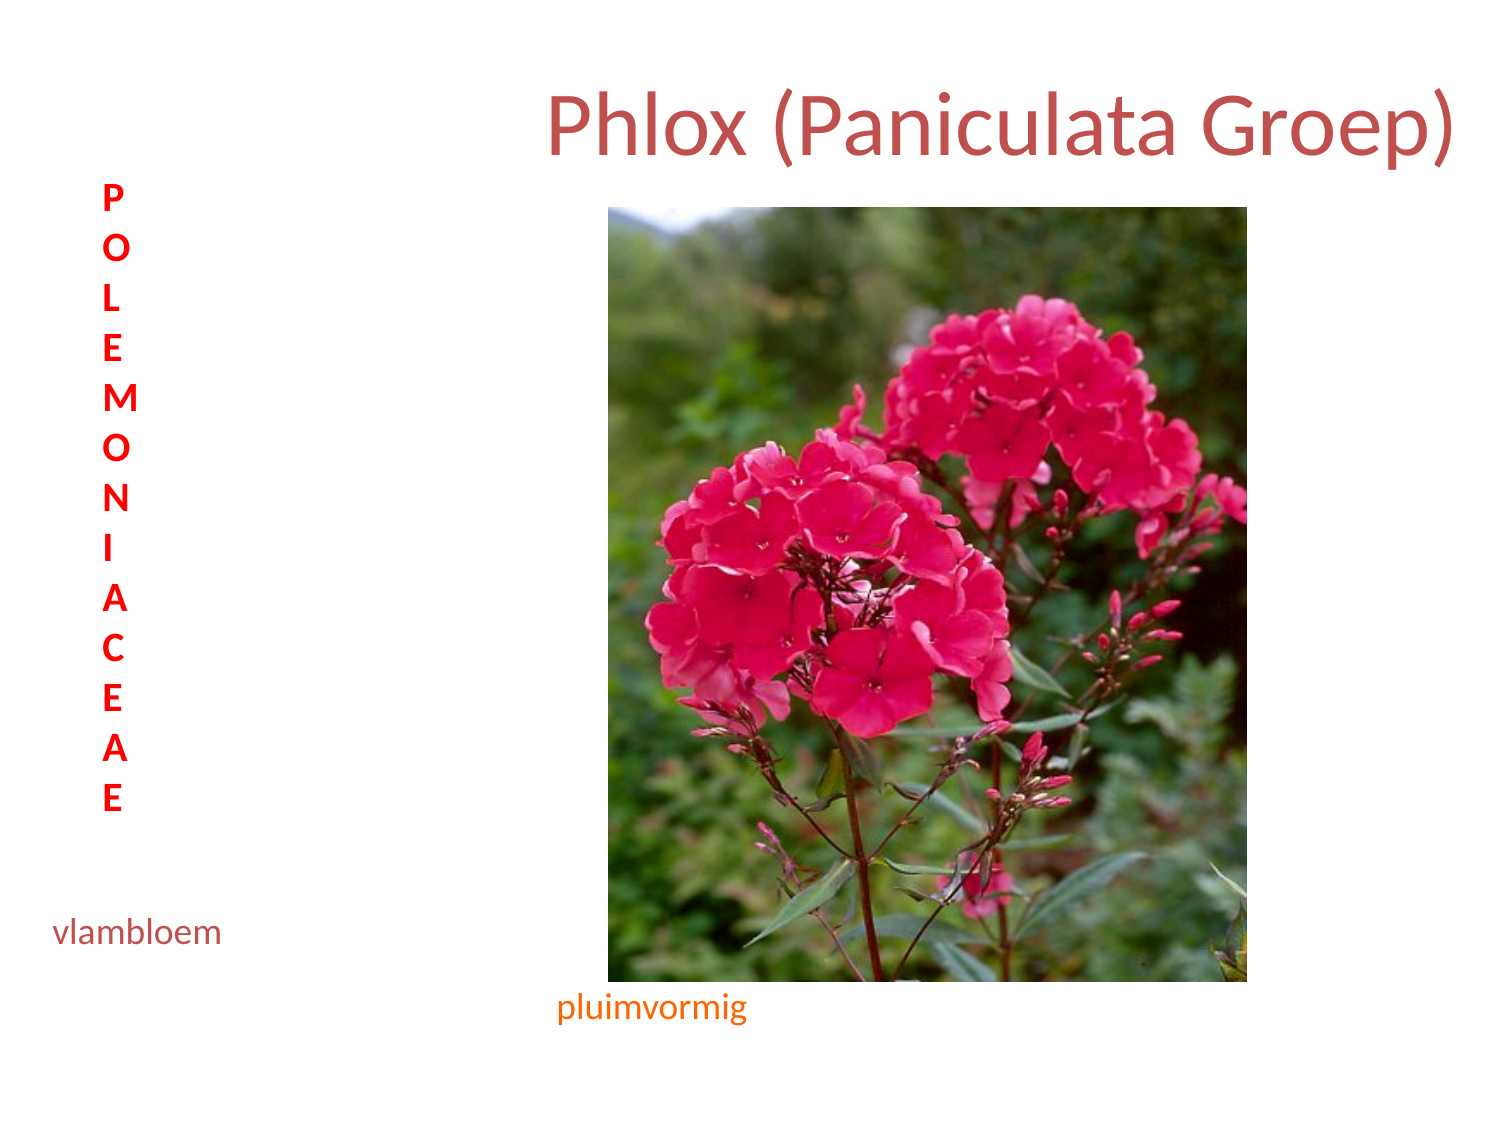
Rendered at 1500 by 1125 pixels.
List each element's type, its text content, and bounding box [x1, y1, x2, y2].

text_box POLEMONIACEAE [87, 162, 150, 828]
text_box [608, 207, 1248, 983]
text_box vlambloem [37, 899, 603, 960]
title Phlox (Paniculata Groep) [200, 24, 1475, 213]
text_box pluimvormig [50, 974, 763, 1035]
